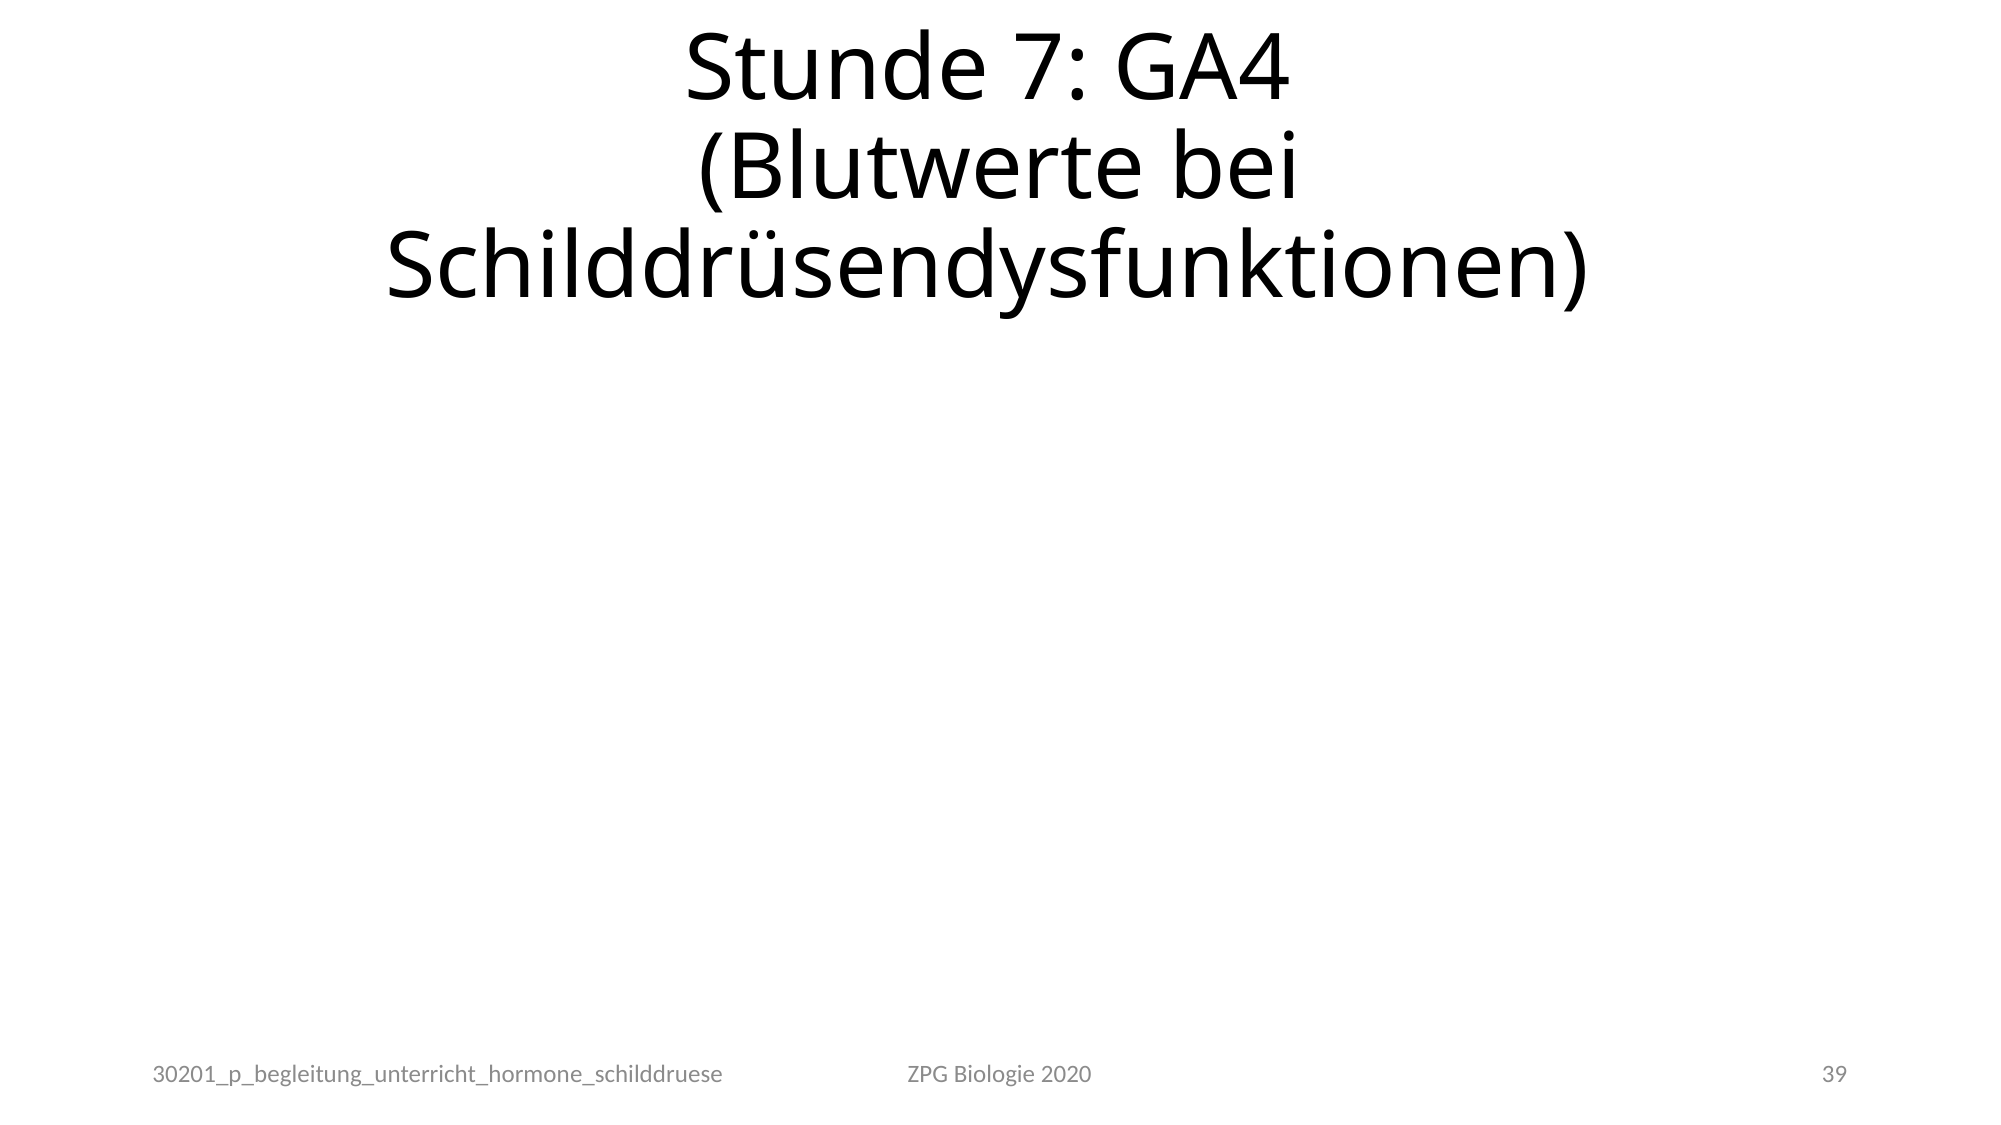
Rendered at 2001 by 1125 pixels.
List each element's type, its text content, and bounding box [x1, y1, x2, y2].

footer ZPG Biologie 2020 [662, 1042, 1338, 1103]
slide_number 30201_p_begleitung_unterricht_hormone_schilddruese [137, 1042, 662, 1103]
title Stunde 7: GA4 (Blutwerte bei Schilddrüsendysfunktionen) [137, 59, 1863, 278]
slide_number 39 [1412, 1042, 1863, 1103]
